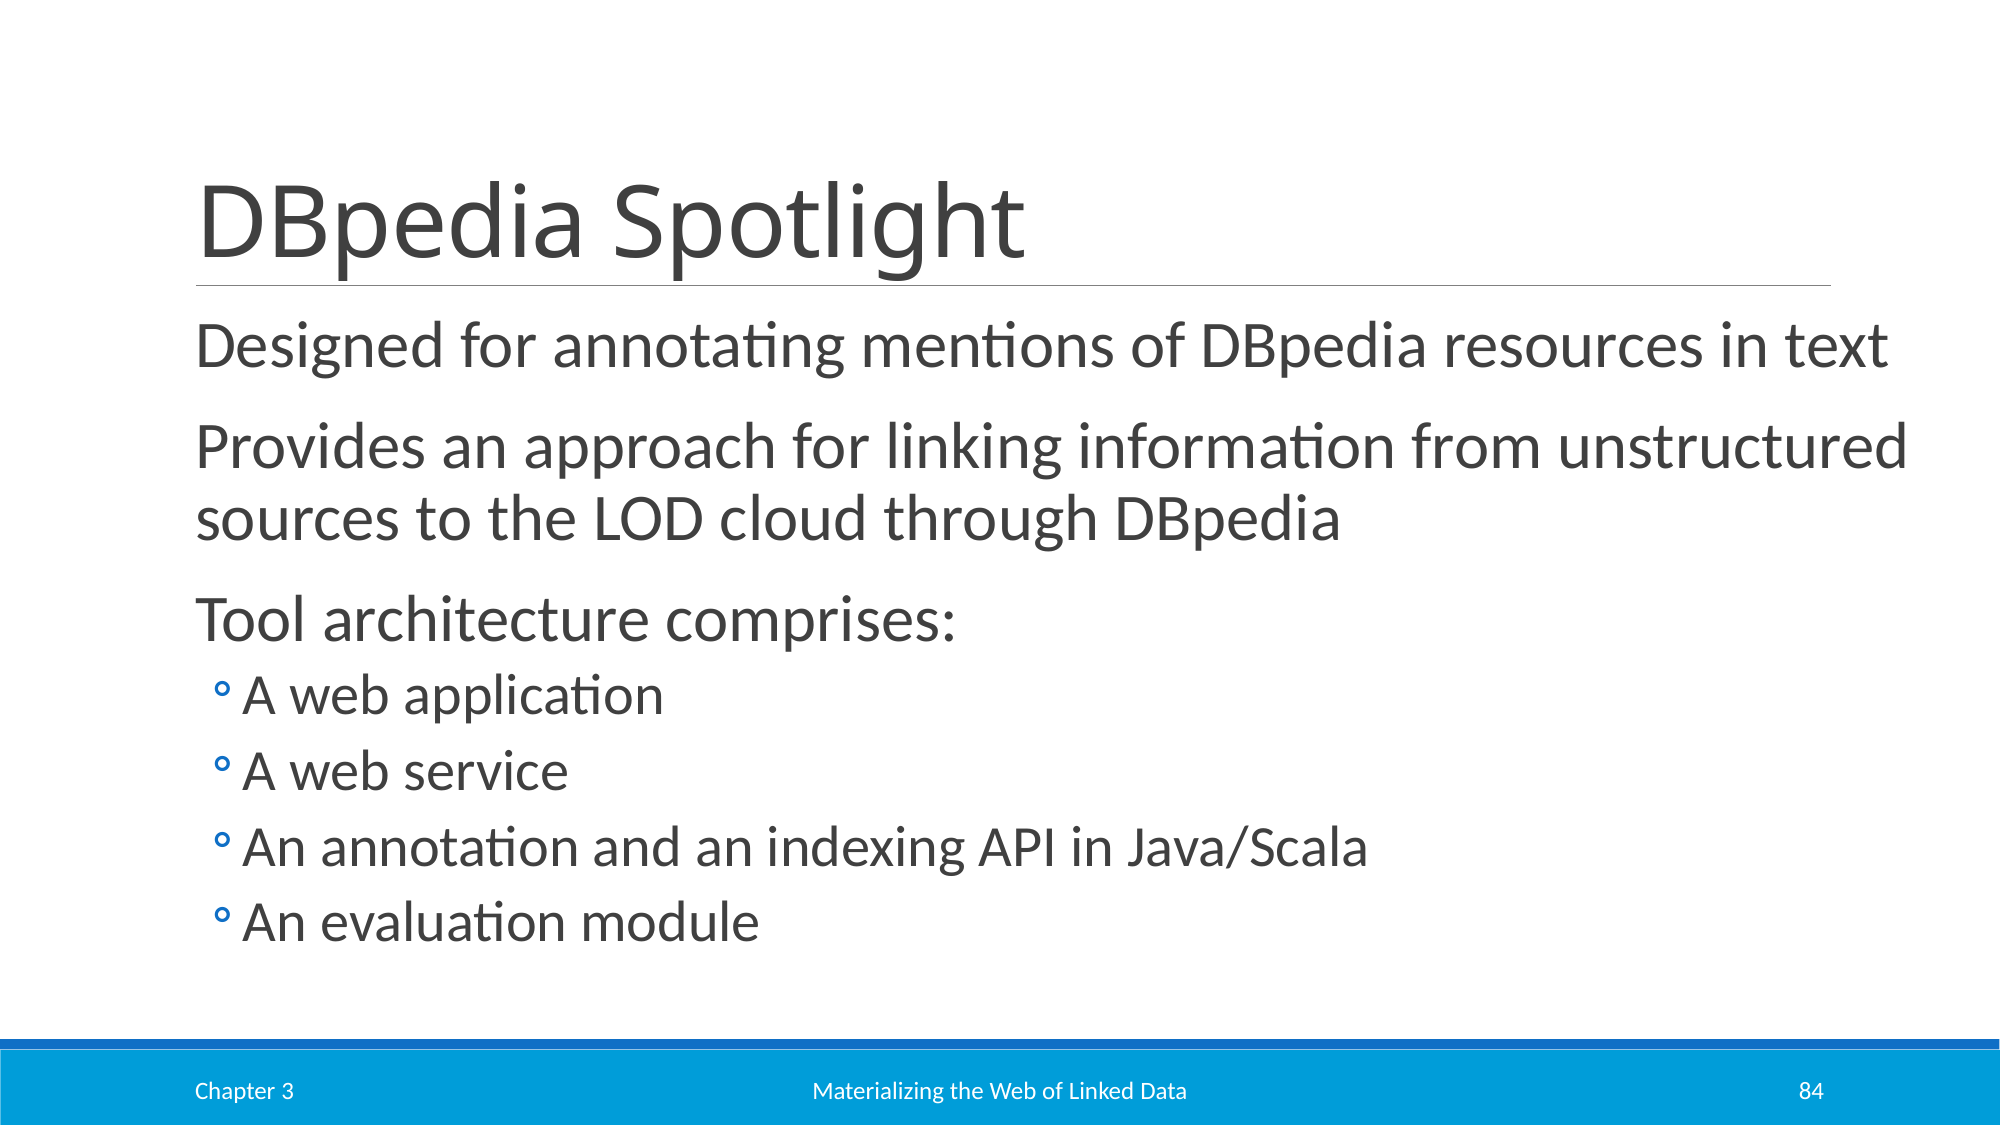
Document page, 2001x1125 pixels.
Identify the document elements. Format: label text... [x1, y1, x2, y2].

footer Materializing the Web of Linked Data [604, 1059, 1396, 1120]
slide_number Chapter 3 [180, 1059, 586, 1120]
slide_number 84 [1624, 1059, 1840, 1120]
list Designed for annotating mentions of DBpedia resources in text Provides an approach for linking information from unstructured sources to the LOD cloud through DBpedia Tool architecture comprises: A web application A web service An annotation and an indexing API in Java/Scala An evaluation module [180, 302, 1939, 963]
title DBpedia Spotlight [180, 47, 1830, 285]
